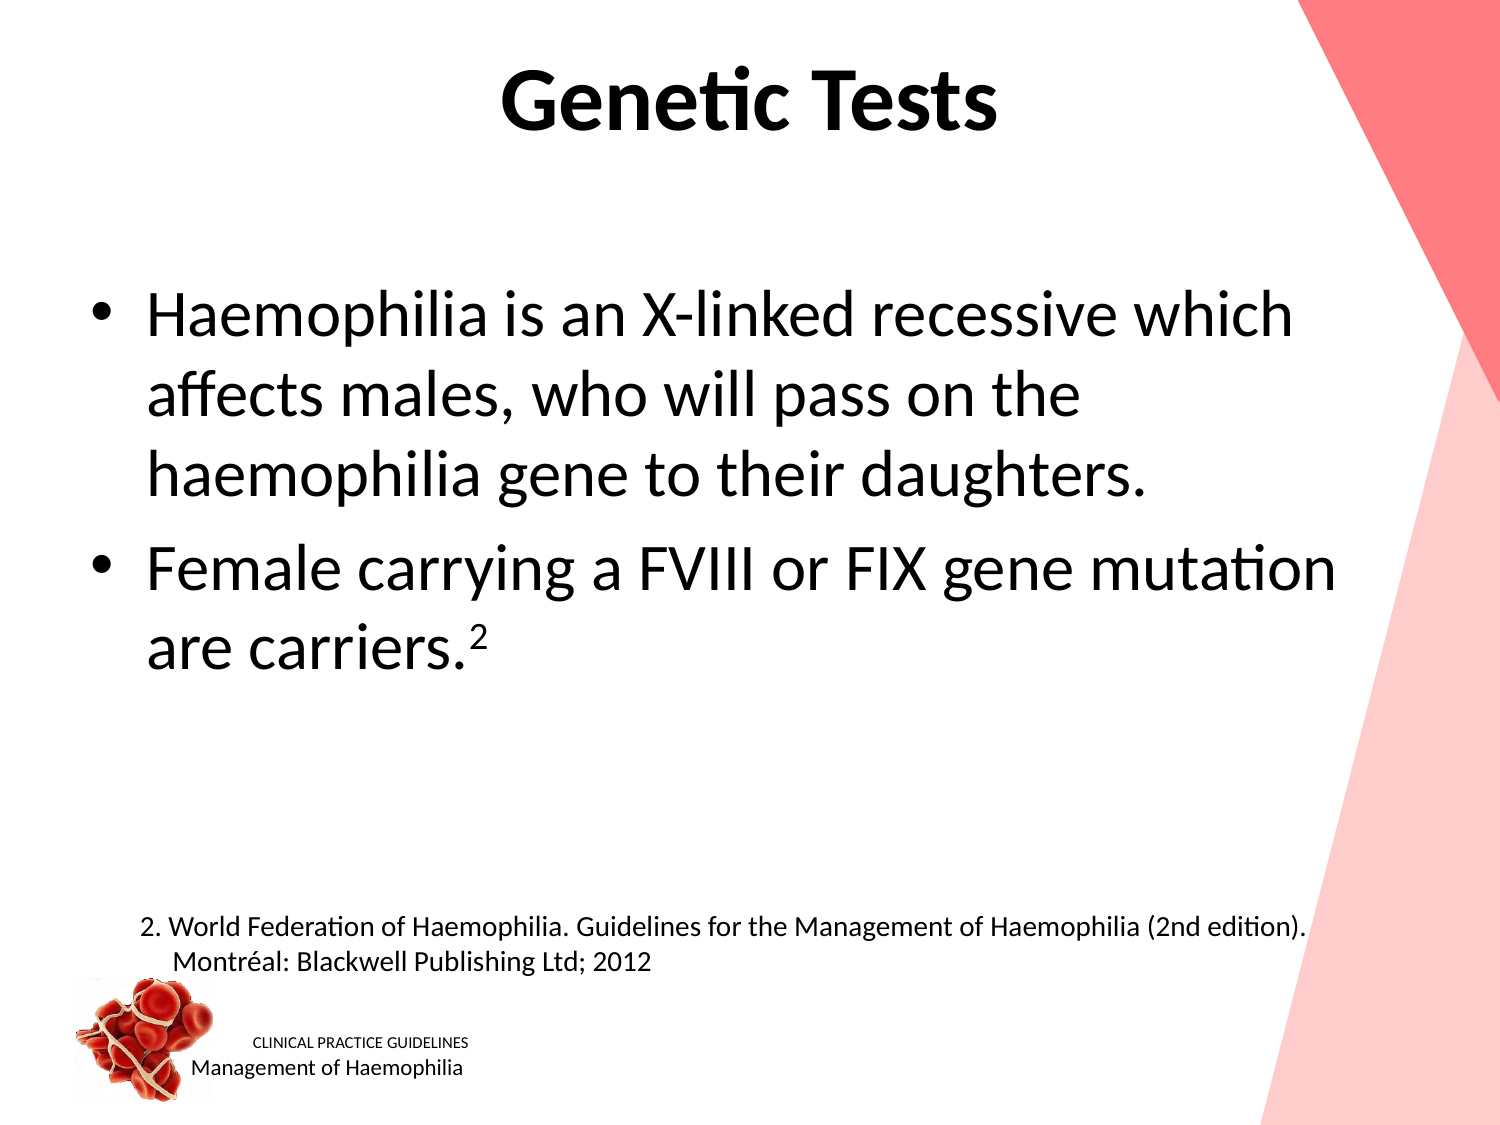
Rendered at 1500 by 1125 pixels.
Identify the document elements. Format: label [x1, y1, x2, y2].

text_box [74, 0, 1500, 1125]
